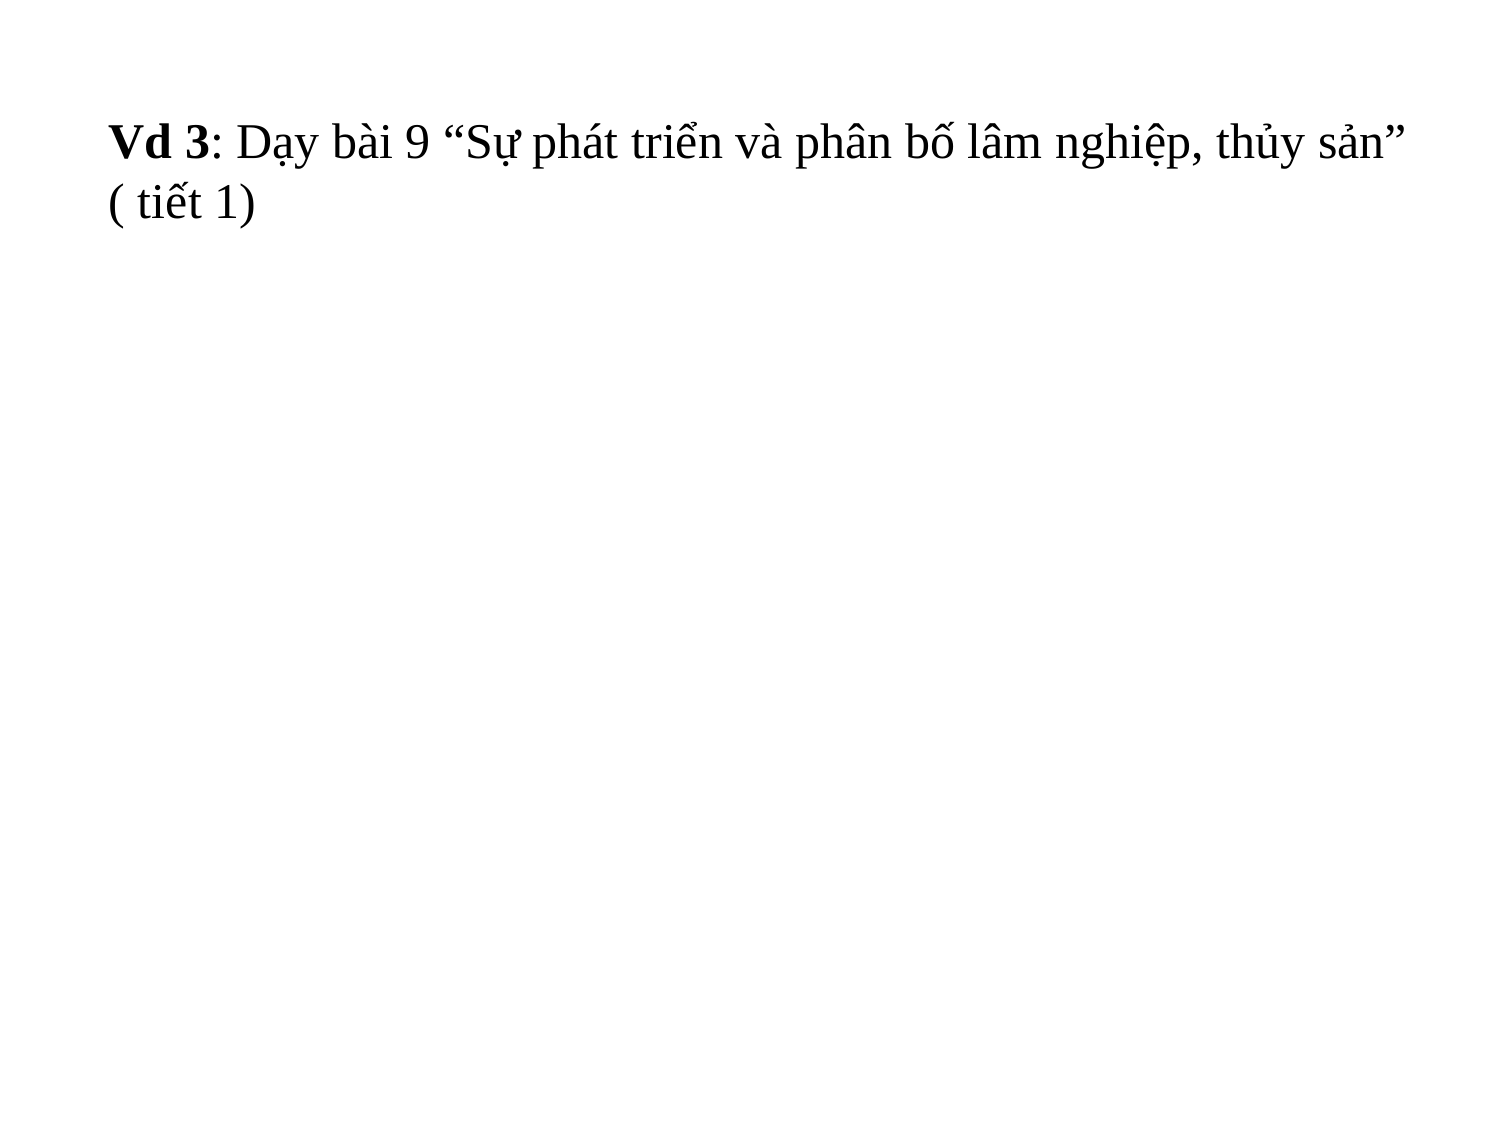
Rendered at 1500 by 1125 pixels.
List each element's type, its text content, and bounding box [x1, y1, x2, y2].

text_box Vd 3: Dạy bài 9 “Sự phát triển và phân bố lâm nghiệp, thủy sản” ( tiết 1) [37, 100, 1450, 236]
